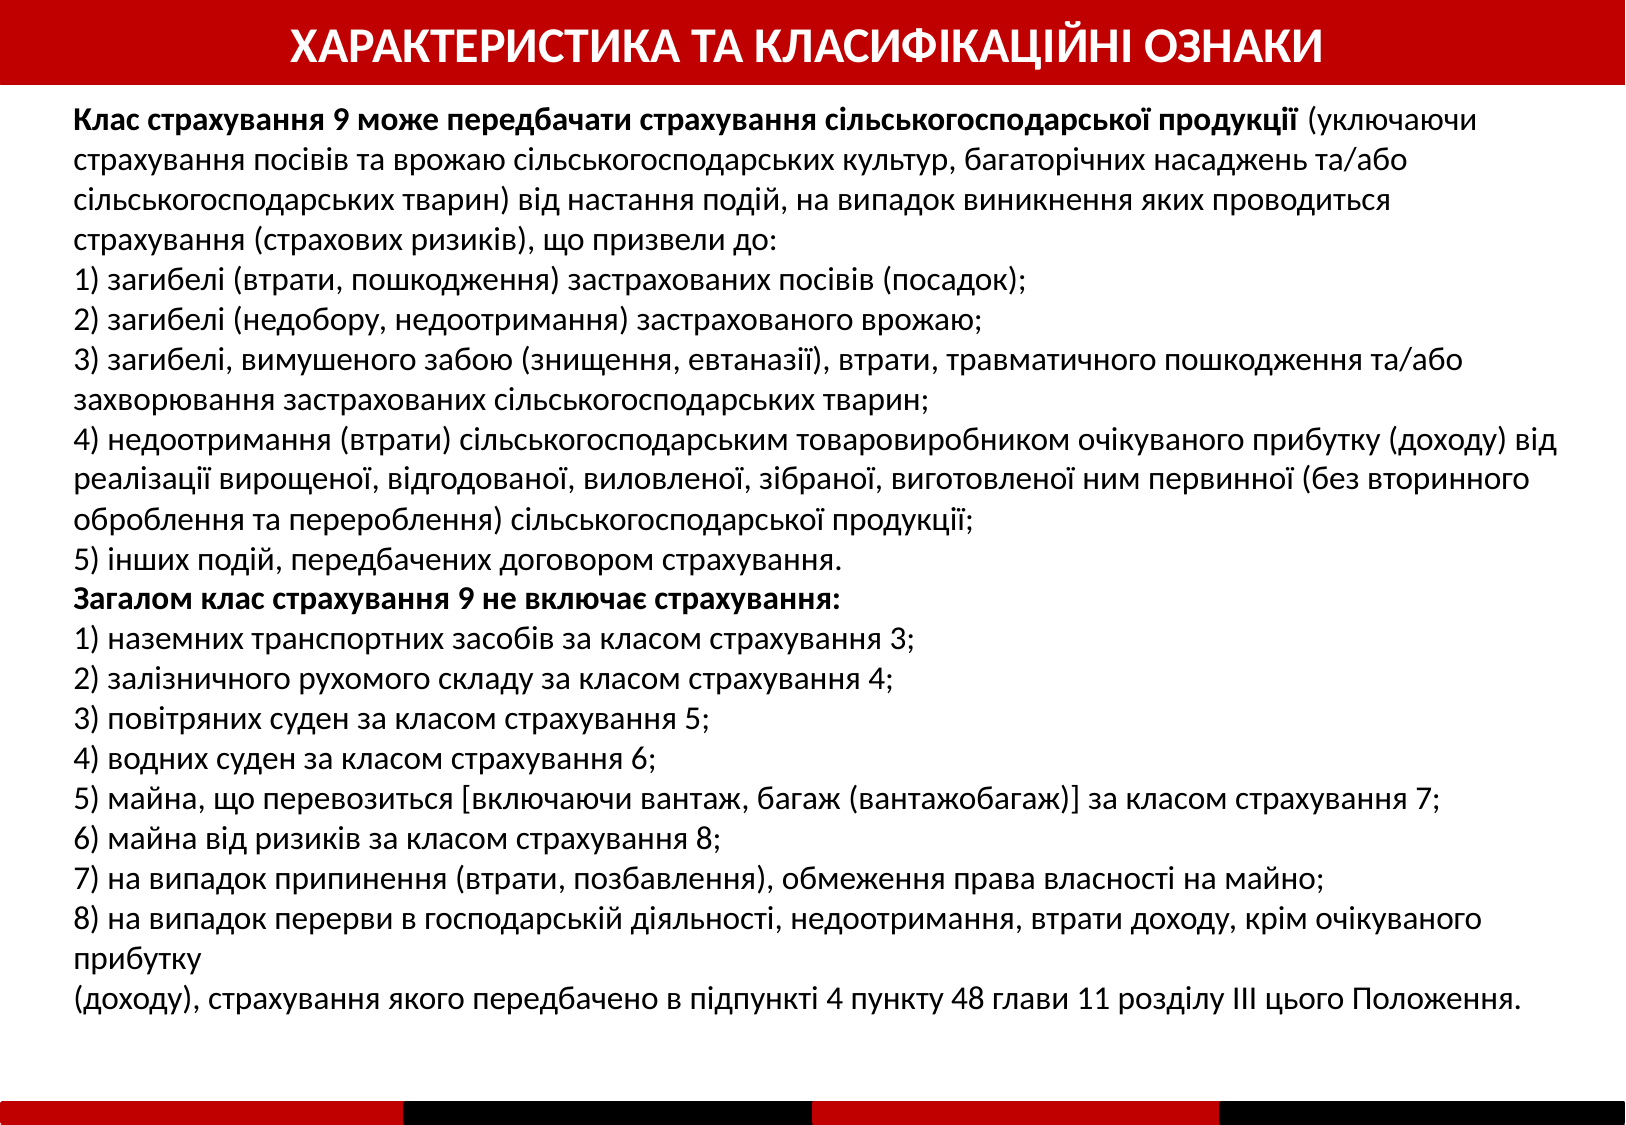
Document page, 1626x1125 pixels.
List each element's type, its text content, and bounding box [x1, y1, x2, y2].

text_box ХАРАКТЕРИСТИКА ТА КЛАСИФІКАЦІЙНІ ОЗНАКИ [0, 0, 1625, 85]
text_box Клас страхування 9 може передбачати страхування сільськогосподарської продукції (уключаючи страхування посівів та врожаю сільськогосподарських культур, багаторічних насаджень та/або сільськогосподарських тварин) від настання подій, на випадок виникнення яких проводиться страхування (страхових ризиків), що призвели до: 1) загибелі (втрати, пошкодження) застрахованих посівів (посадок); 2) загибелі (недобору, недоотримання) застрахованого врожаю; 3) загибелі, вимушеного забою (знищення, евтаназії), втрати, травматичного пошкодження та/або захворювання застрахованих сільськогосподарських тварин; 4) недоотримання (втрати) сільськогосподарським товаровиробником очікуваного прибутку (доходу) від реалізації вирощеної, відгодованої, виловленої, зібраної, виготовленої ним первинної (без вторинного оброблення та перероблення) сільськогосподарської продукції; 5) інших подій, передбачених договором страхування. Загалом клас страхування 9 не включає страхування: 1) наземних транспортних засобів за класом страхування 3; 2) залізничного рухомого складу за класом страхування 4; 3) повітряних суден за класом страхування 5; 4) водних суден за класом страхування 6; 5) майна, що перевозиться [включаючи вантаж, багаж (вантажобагаж)] за класом страхування 7; 6) майна від ризиків за класом страхування 8; 7) на випадок припинення (втрати, позбавлення), обмеження права власності на майно; 8) на випадок перерви в господарській діяльності, недоотримання, втрати доходу, крім очікуваного прибутку (доходу), страхування якого передбачено в підпункті 4 пункту 48 глави 11 розділу III цього Положення. [58, 90, 1581, 1024]
picture [0, 1101, 1625, 1125]
